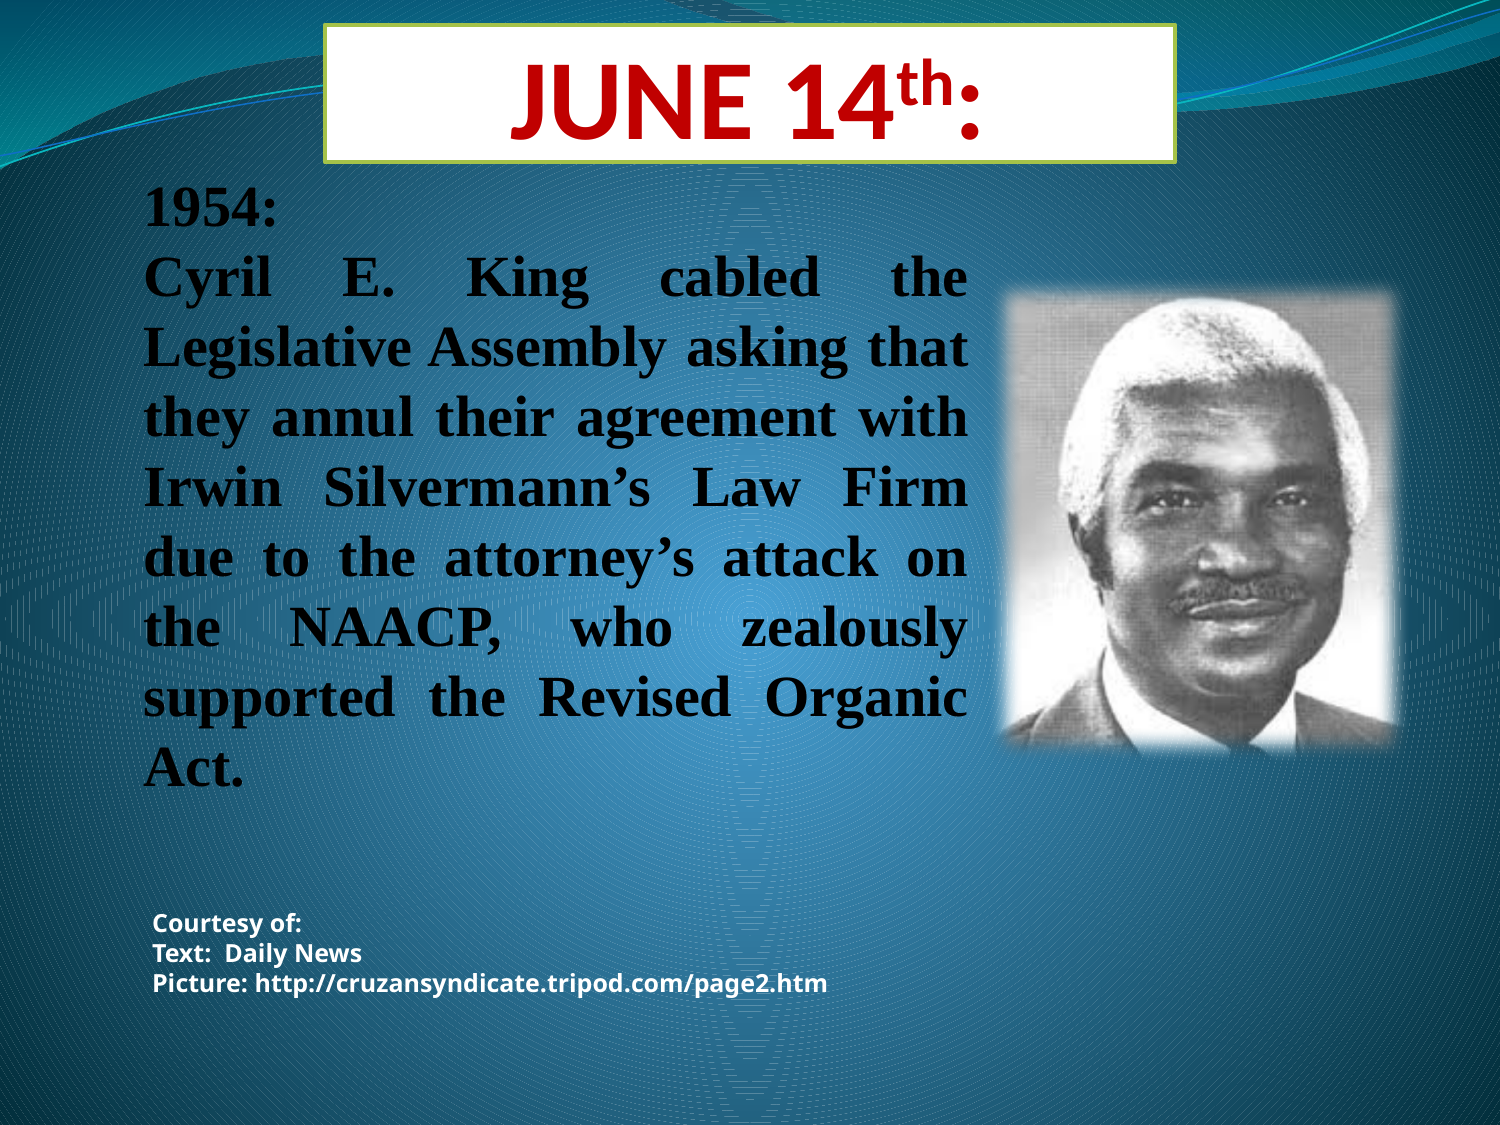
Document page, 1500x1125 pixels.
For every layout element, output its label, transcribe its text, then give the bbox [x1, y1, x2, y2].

title JUNE 14th: [323, 23, 1177, 164]
text_box Courtesy of: Text: Daily News Picture: http://cruzansyndicate.tripod.com/page2.htm [137, 900, 1338, 1005]
text_box 1954: Cyril E. King cabled the Legislative Assembly asking that they annul their agreement with Irwin Silvermann’s Law Firm due to the attorney’s attack on the NAACP, who zealously supported the Revised Organic Act. [137, 162, 975, 825]
picture [987, 274, 1411, 763]
